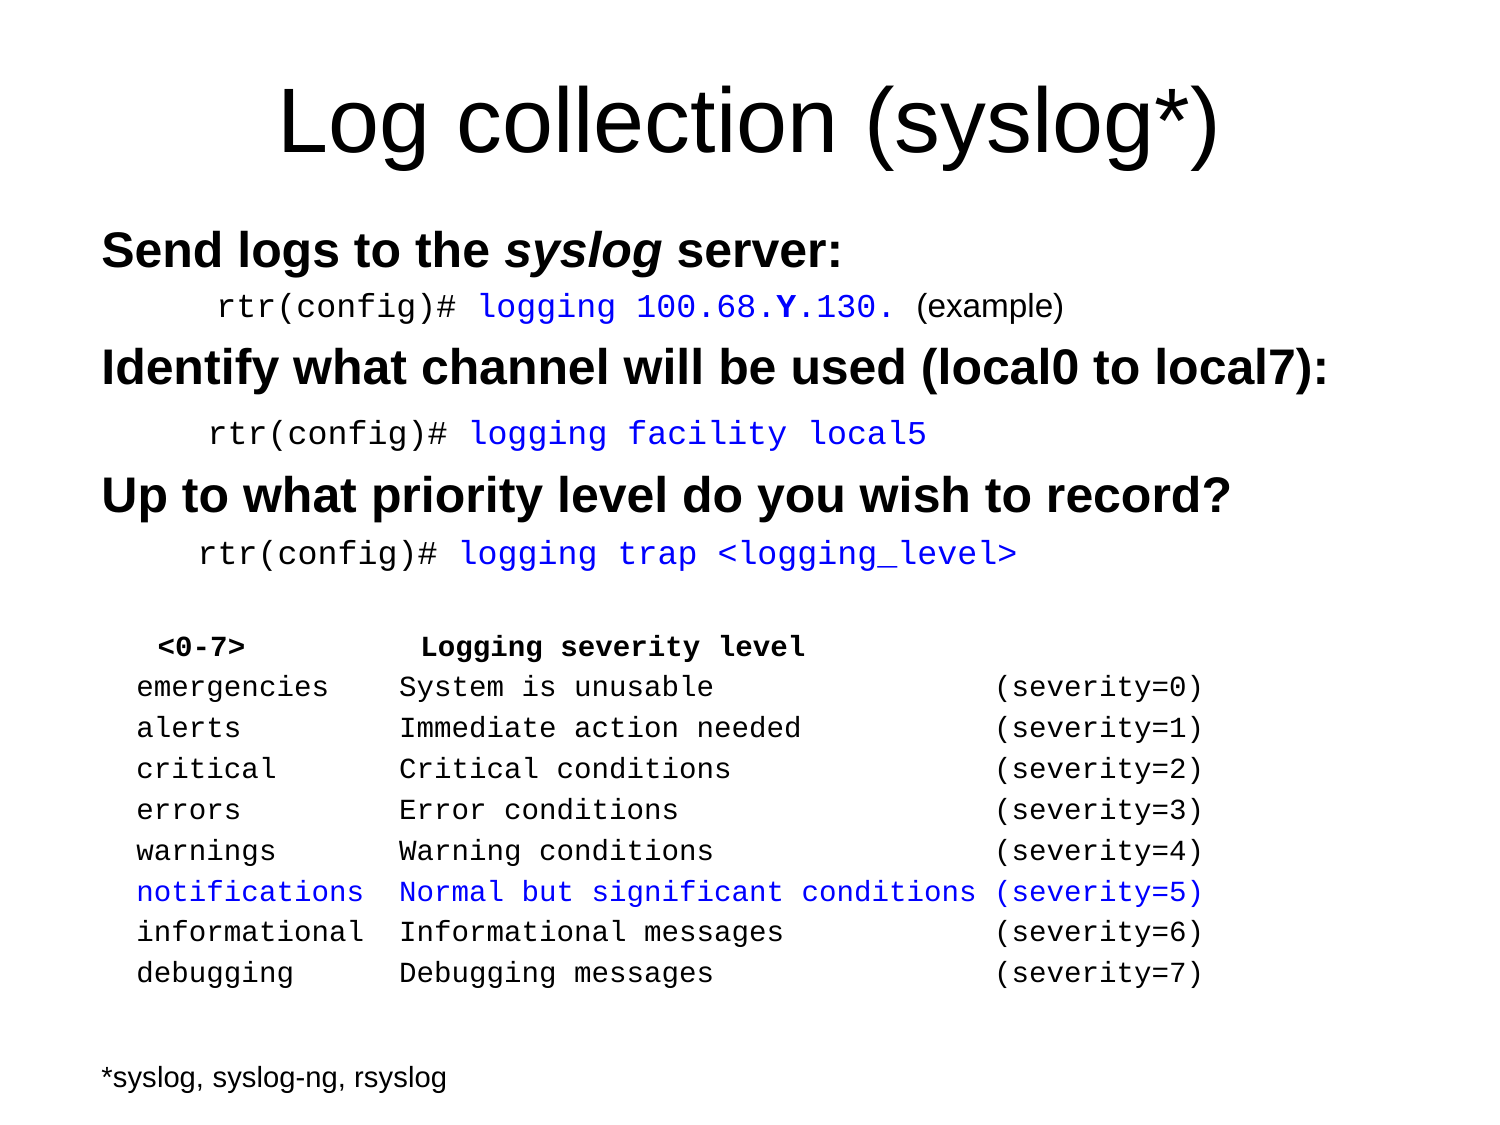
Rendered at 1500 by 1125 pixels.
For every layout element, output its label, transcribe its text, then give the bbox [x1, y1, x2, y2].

title Log collection (syslog*) [75, 45, 1425, 188]
list Send logs to the syslog server: rtr(config)# logging 100.68.Y.130. (example) Identify what channel will be used (local0 to local7): rtr(config)# logging facility local5 Up to what priority level do you wish to record? rtr(config)# logging trap <logging_level> <0-7> Logging severity level emergencies System is unusable (severity=0) alerts Immediate action needed (severity=1) critical Critical conditions (severity=2) errors Error conditions (severity=3) warnings Warning conditions (severity=4) notifications Normal but significant conditions (severity=5) informational Informational messages (severity=6) debugging Debugging messages (severity=7) *syslog, syslog-ng, rsyslog [86, 210, 1470, 1107]
